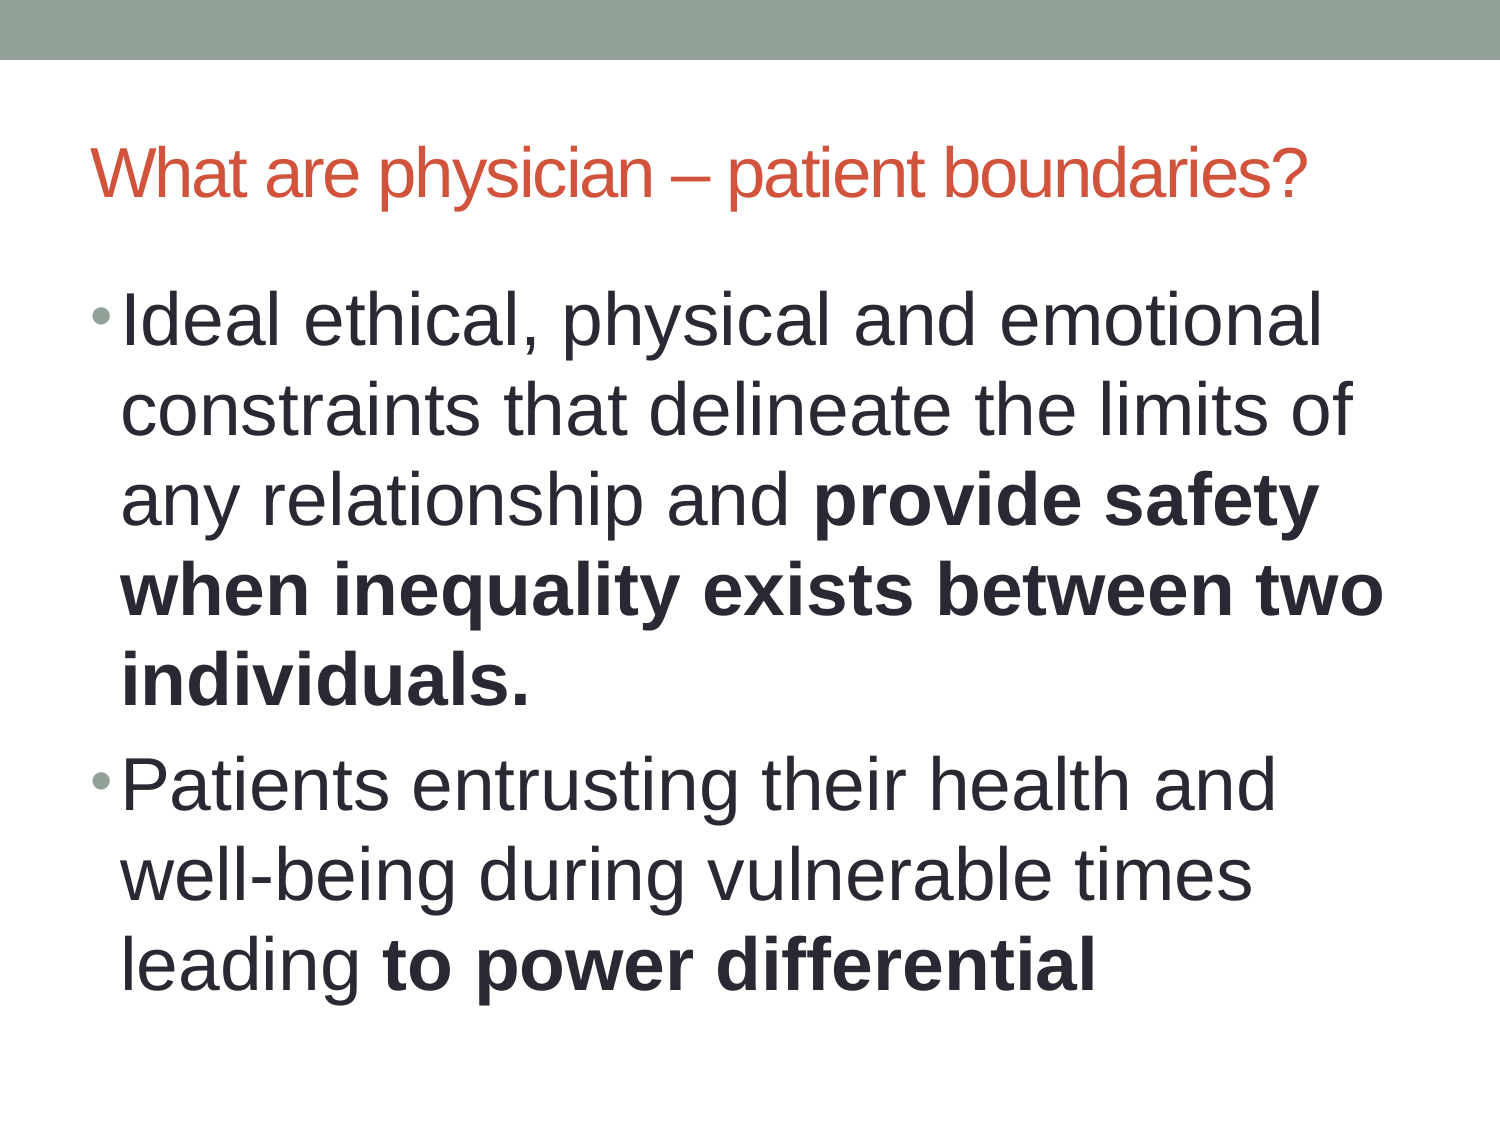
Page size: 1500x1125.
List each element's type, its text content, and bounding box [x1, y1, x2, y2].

list Ideal ethical, physical and emotional constraints that delineate the limits of any relationship and provide safety when inequality exists between two individuals. Patients entrusting their health and well-being during vulnerable times leading to power differential [75, 262, 1425, 1063]
title What are physician – patient boundaries? [75, 87, 1425, 250]
